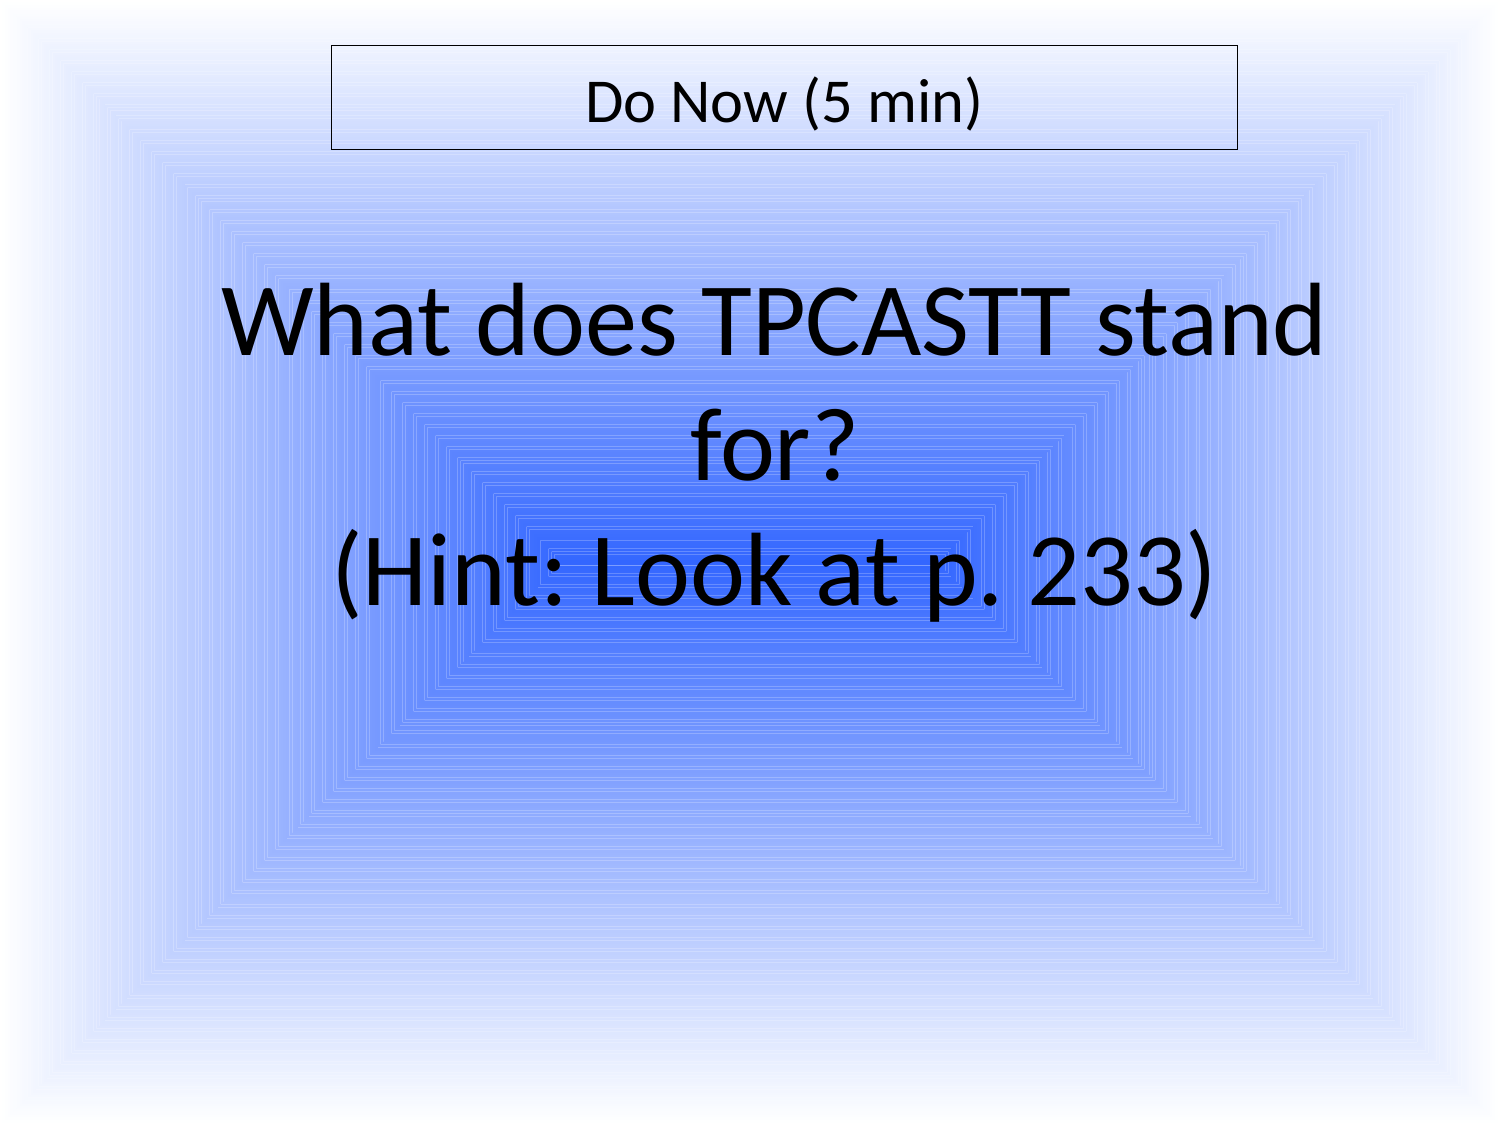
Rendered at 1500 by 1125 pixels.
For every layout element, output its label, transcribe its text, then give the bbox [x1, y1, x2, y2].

text_box Do Now (5 min) [331, 45, 1238, 150]
text_box What does TPCASTT stand for? (Hint: Look at p. 233) [174, 243, 1375, 634]
